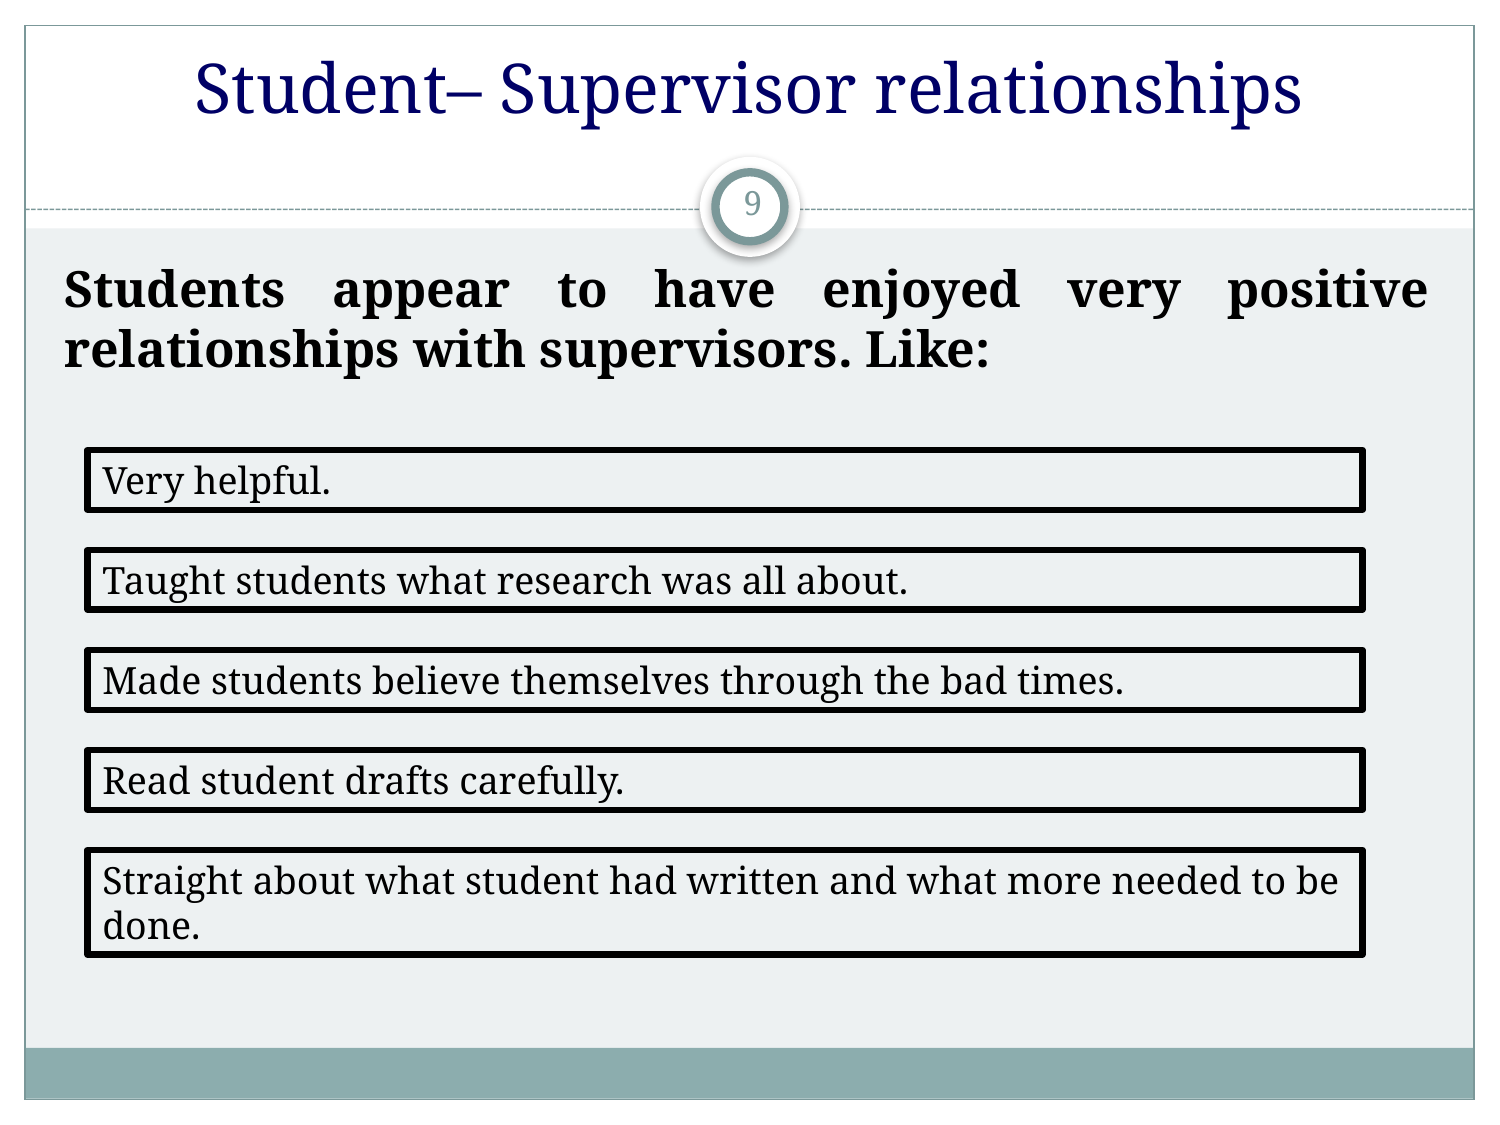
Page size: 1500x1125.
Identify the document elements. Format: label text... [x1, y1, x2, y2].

slide_number 9 [715, 168, 791, 241]
text_box Student– Supervisor relationships [50, 37, 1450, 135]
list Students appear to have enjoyed very positive relationships with supervisors. Like: [49, 250, 1445, 1001]
